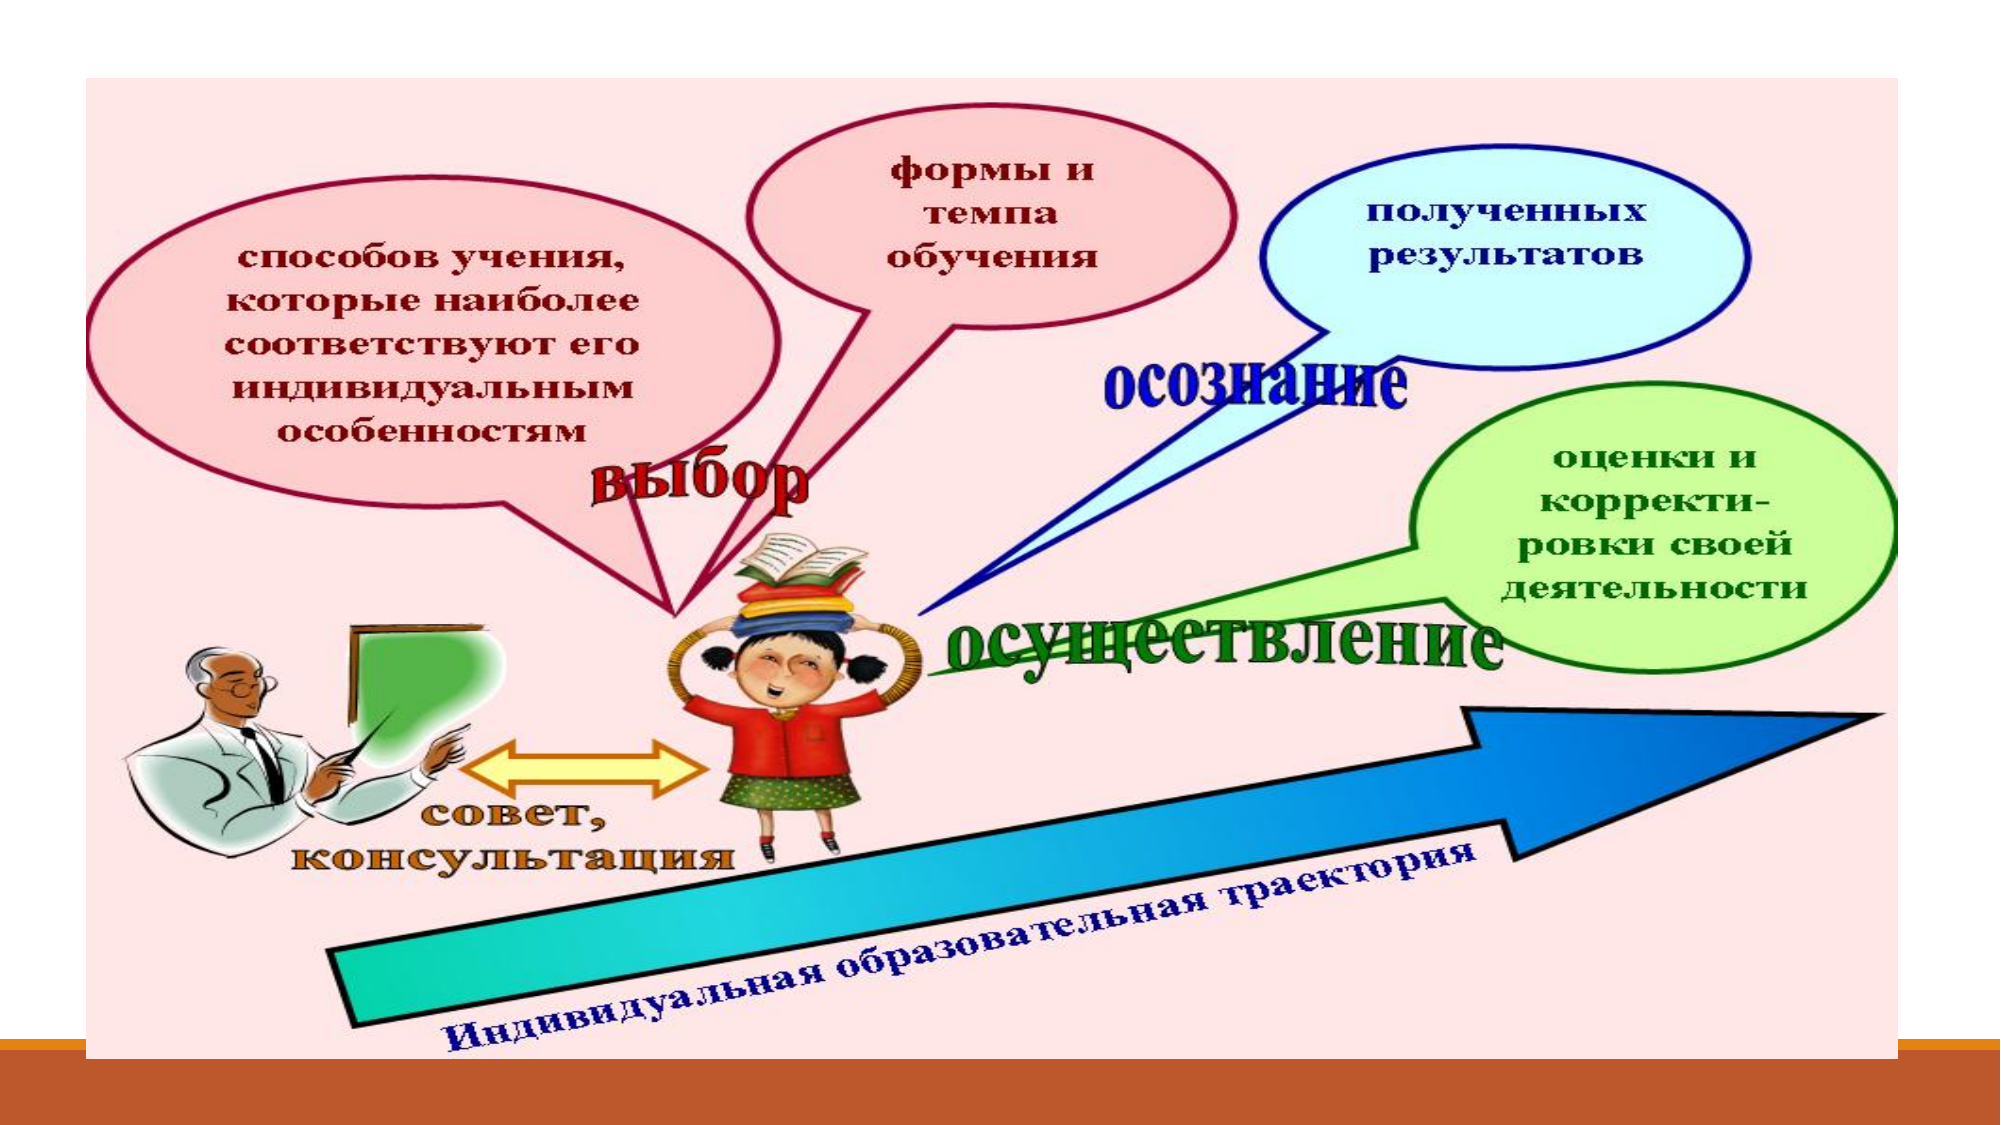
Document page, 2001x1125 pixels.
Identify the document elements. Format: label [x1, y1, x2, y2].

picture [85, 77, 1898, 1060]
